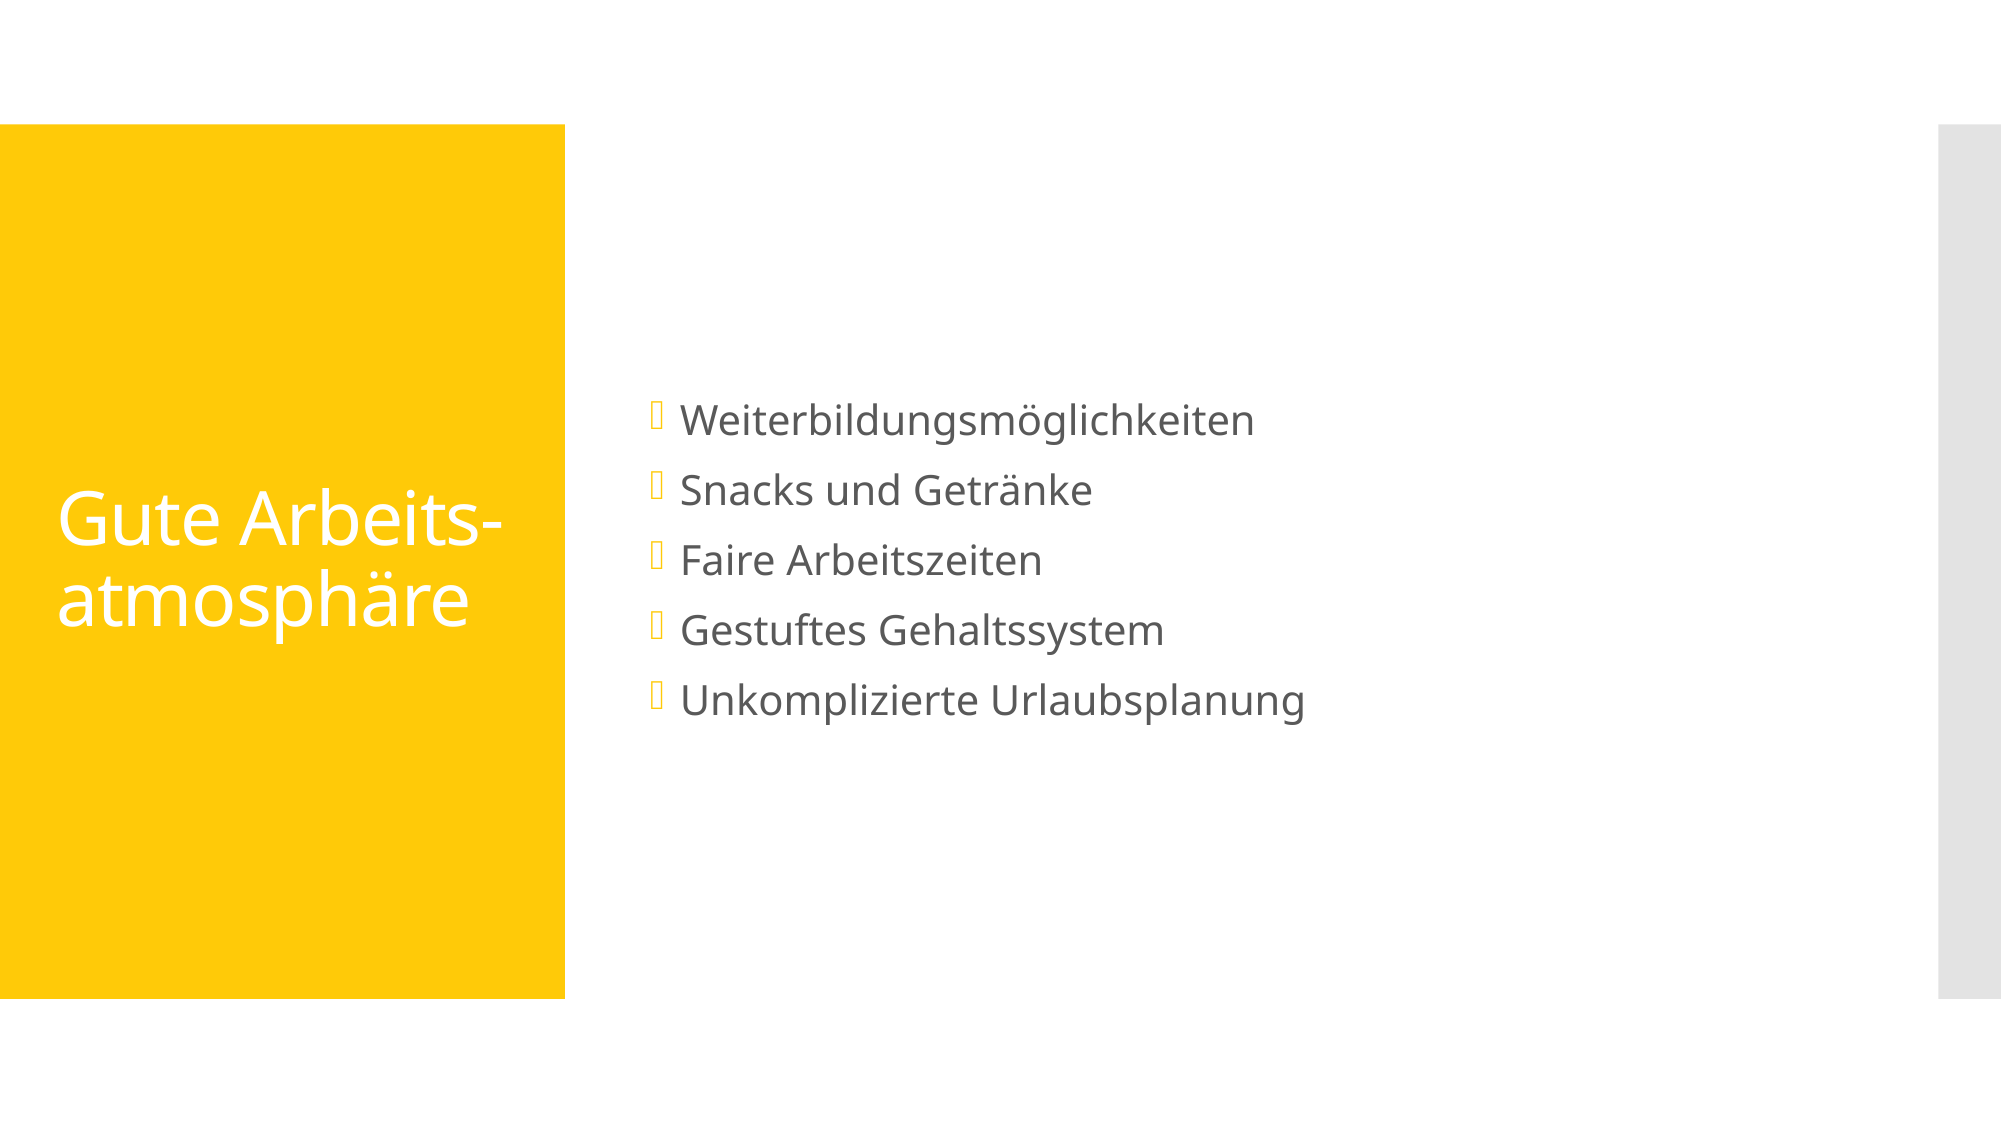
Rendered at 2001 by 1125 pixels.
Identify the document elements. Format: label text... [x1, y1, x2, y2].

list Weiterbildungsmöglichkeiten Snacks und Getränke Faire Arbeitszeiten Gestuftes Gehaltssystem Unkomplizierte Urlaubsplanung [634, 141, 1835, 982]
title Gute Arbeits-atmosphäre [41, 184, 525, 940]
